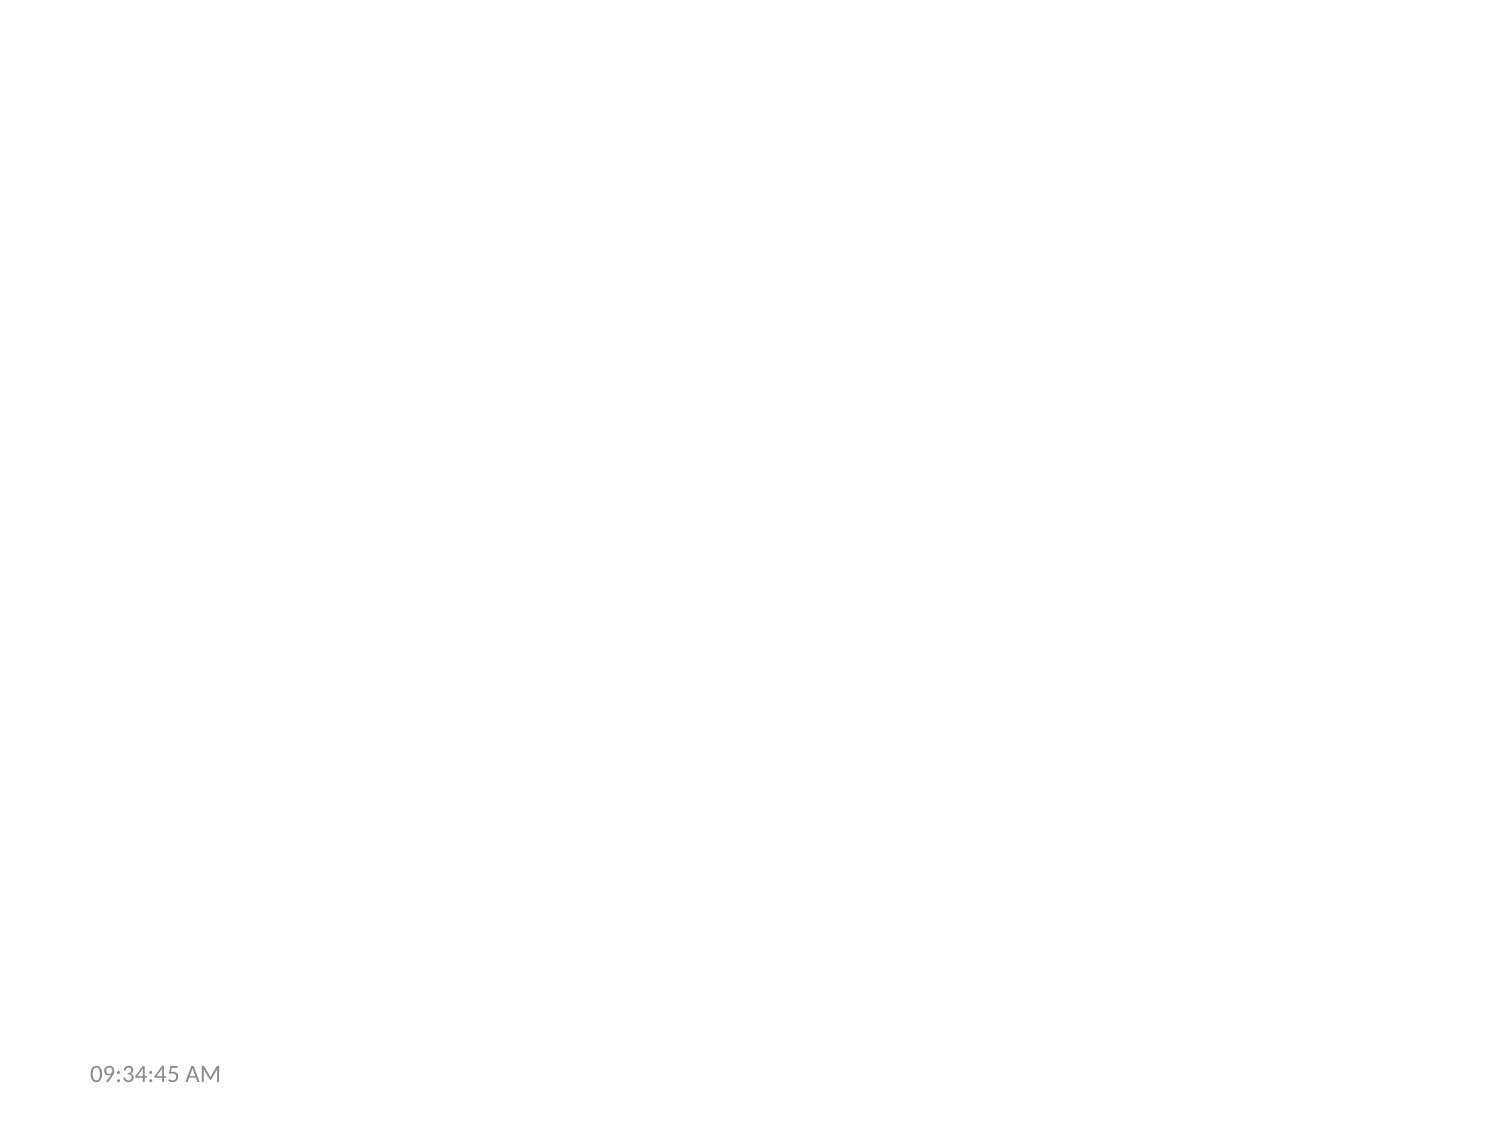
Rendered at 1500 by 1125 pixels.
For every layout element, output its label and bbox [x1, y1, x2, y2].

slide_number [75, 1042, 425, 1103]
